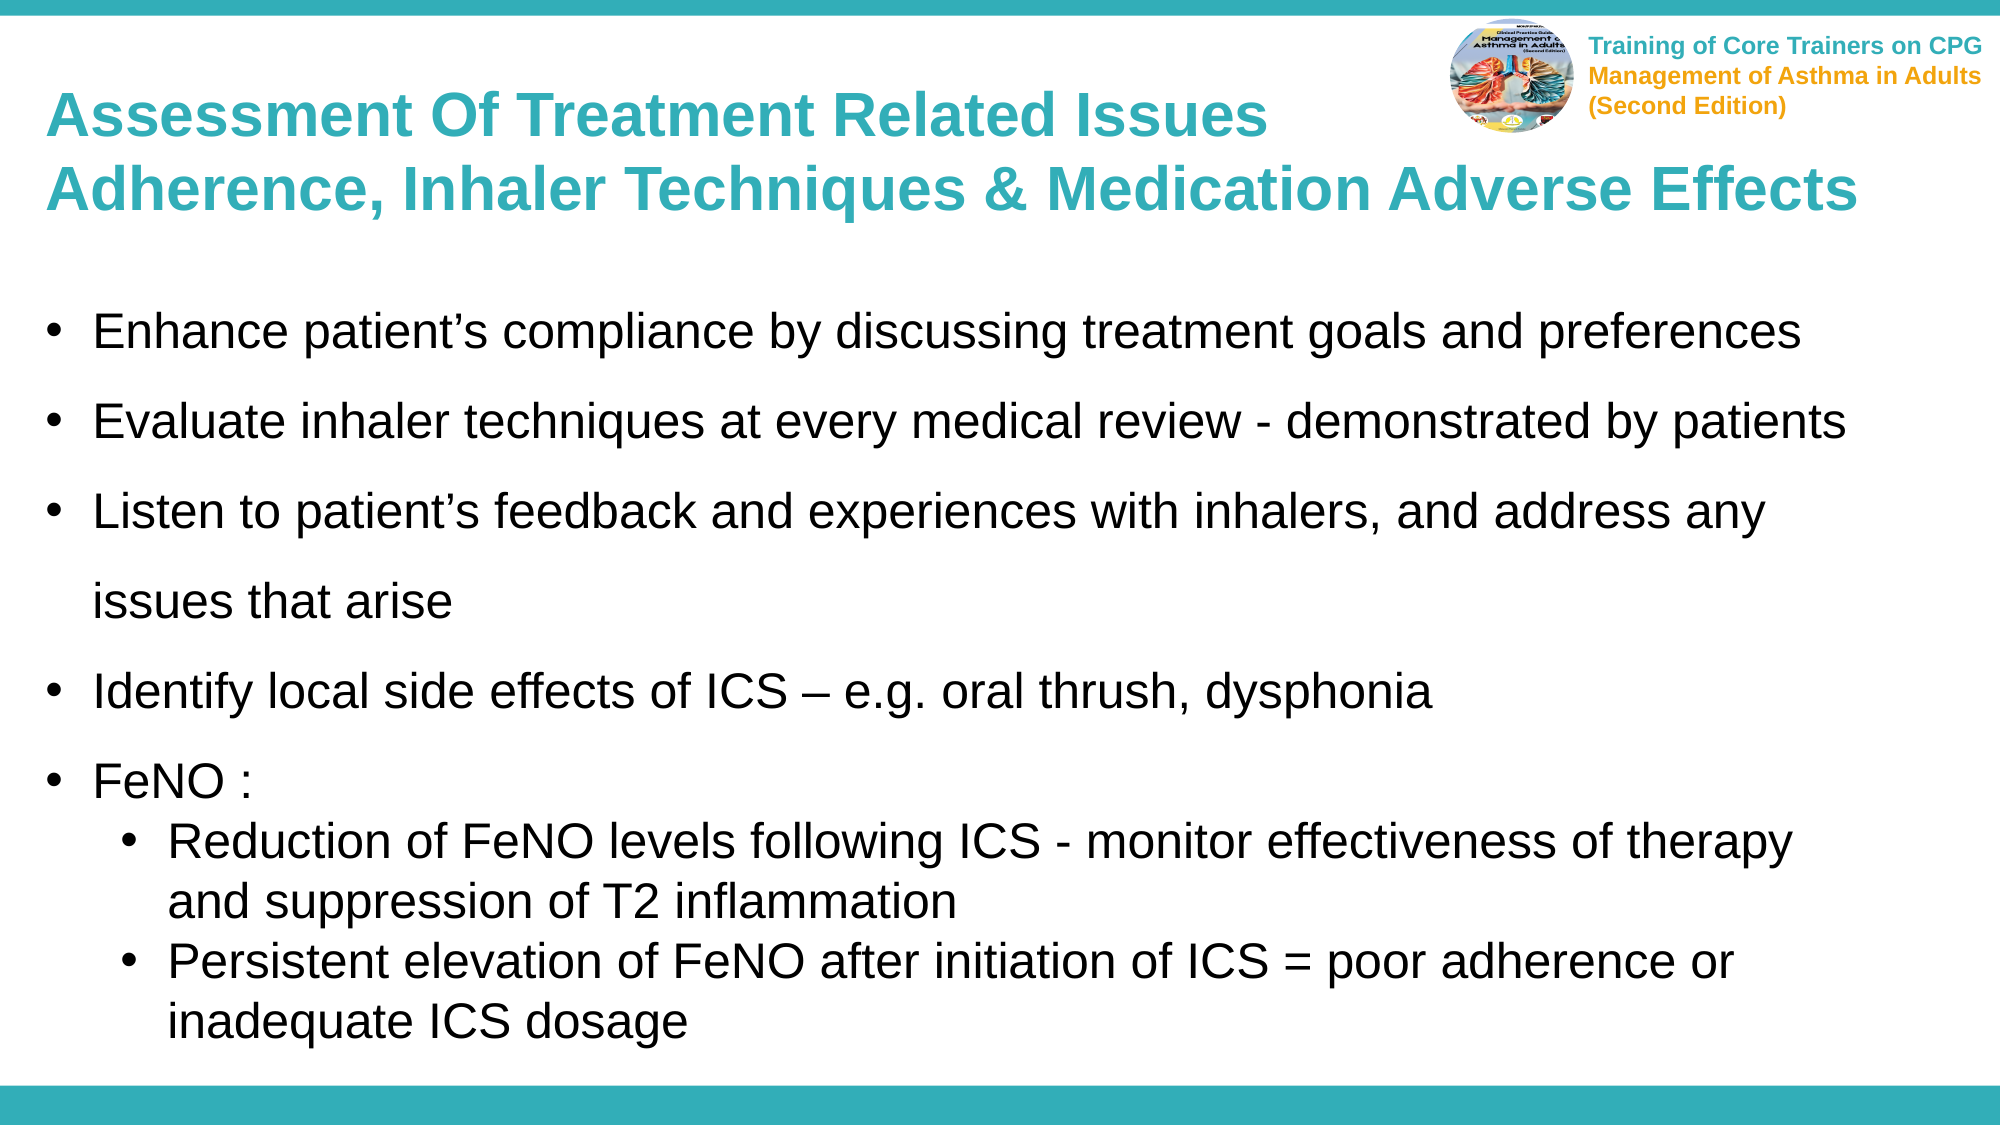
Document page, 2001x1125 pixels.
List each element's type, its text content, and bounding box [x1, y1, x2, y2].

text_box Enhance patient’s compliance by discussing treatment goals and preferences Evaluate inhaler techniques at every medical review - demonstrated by patients Listen to patient’s feedback and experiences with inhalers, and address any issues that arise Identify local side effects of ICS – e.g. oral thrush, dysphonia FeNO : Reduction of FeNO levels following ICS - monitor effectiveness of therapy and suppression of T2 inflammation Persistent elevation of FeNO after initiation of ICS = poor adherence or inadequate ICS dosage [30, 261, 1895, 1057]
list Assessment Of Treatment Related Issues Adherence, Inhaler Techniques & Medication Adverse Effects [30, 85, 1940, 212]
picture [1449, 18, 1574, 85]
